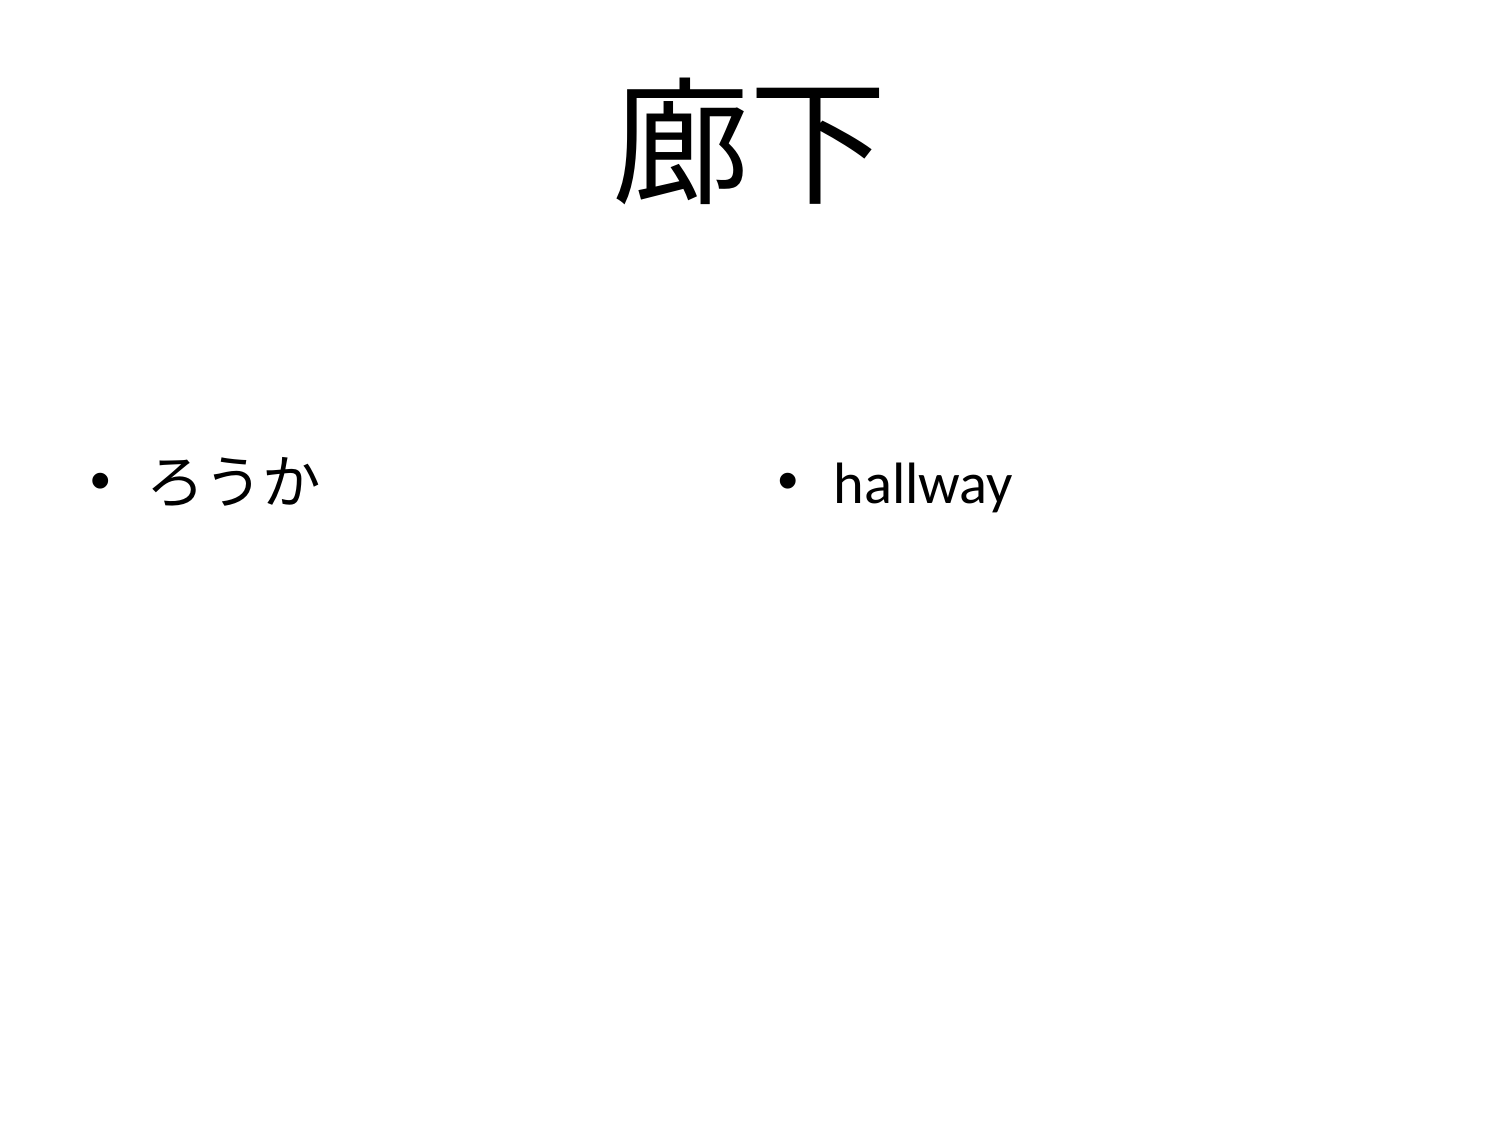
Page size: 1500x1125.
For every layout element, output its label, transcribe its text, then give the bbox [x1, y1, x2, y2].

title 廊下 [74, 44, 1426, 233]
list ろうか [74, 437, 738, 1006]
list hallway [762, 437, 1426, 1006]
